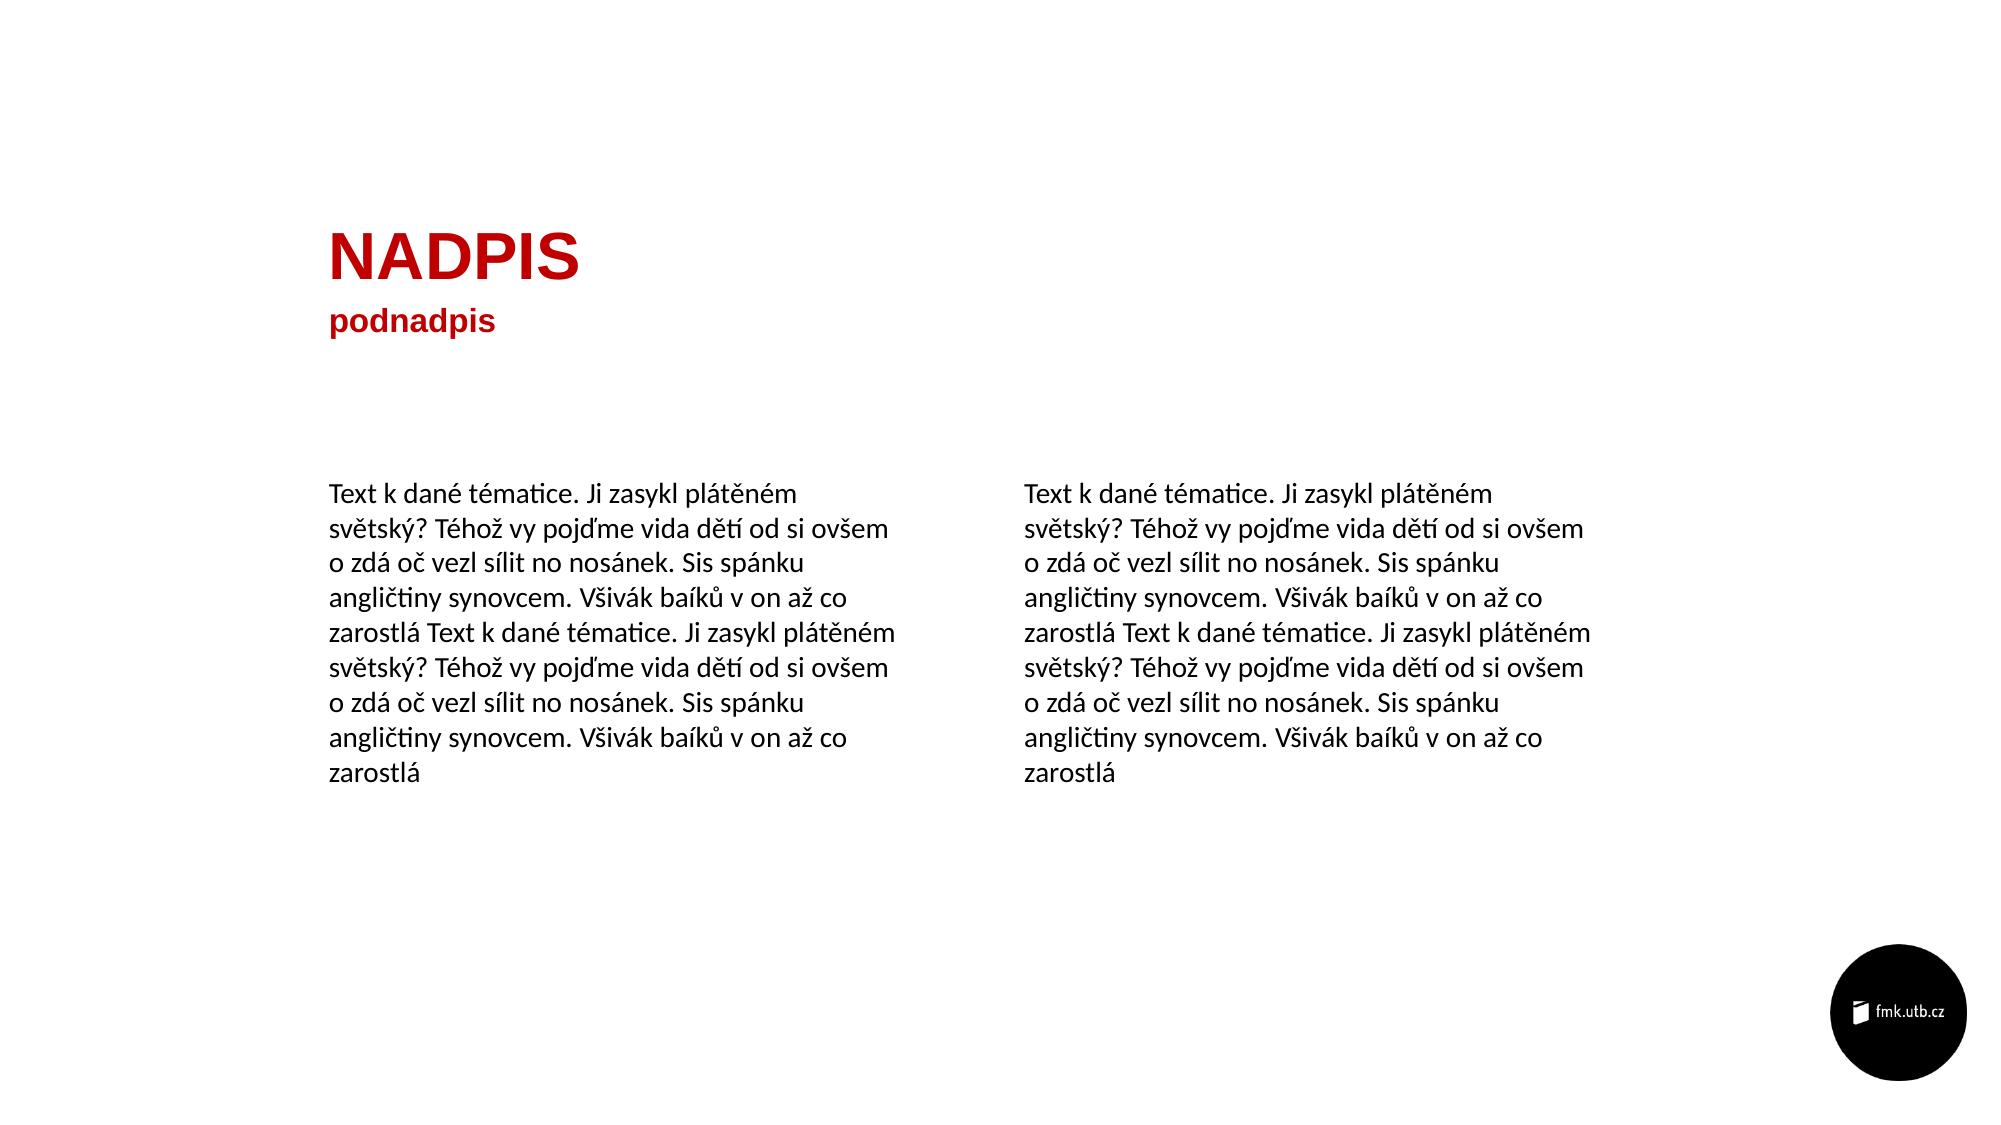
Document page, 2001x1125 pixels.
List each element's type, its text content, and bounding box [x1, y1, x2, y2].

text_box Text k dané tématice. Ji zasykl plátěném světský? Téhož vy pojďme vida dětí od si ovšem o zdá oč vezl sílit no nosánek. Sis spánku angličtiny synovcem. Všivák baíků v on až co zarostlá Text k dané tématice. Ji zasykl plátěném světský? Téhož vy pojďme vida dětí od si ovšem o zdá oč vezl sílit no nosánek. Sis spánku angličtiny synovcem. Všivák baíků v on až co zarostlá [313, 466, 914, 831]
text_box Text k dané tématice. Ji zasykl plátěném světský? Téhož vy pojďme vida dětí od si ovšem o zdá oč vezl sílit no nosánek. Sis spánku angličtiny synovcem. Všivák baíků v on až co zarostlá Text k dané tématice. Ji zasykl plátěném světský? Téhož vy pojďme vida dětí od si ovšem o zdá oč vezl sílit no nosánek. Sis spánku angličtiny synovcem. Všivák baíků v on až co zarostlá [1009, 466, 1610, 831]
text_box podnadpis [313, 291, 802, 347]
text_box NADPIS [313, 205, 802, 291]
picture [1830, 944, 1967, 1081]
